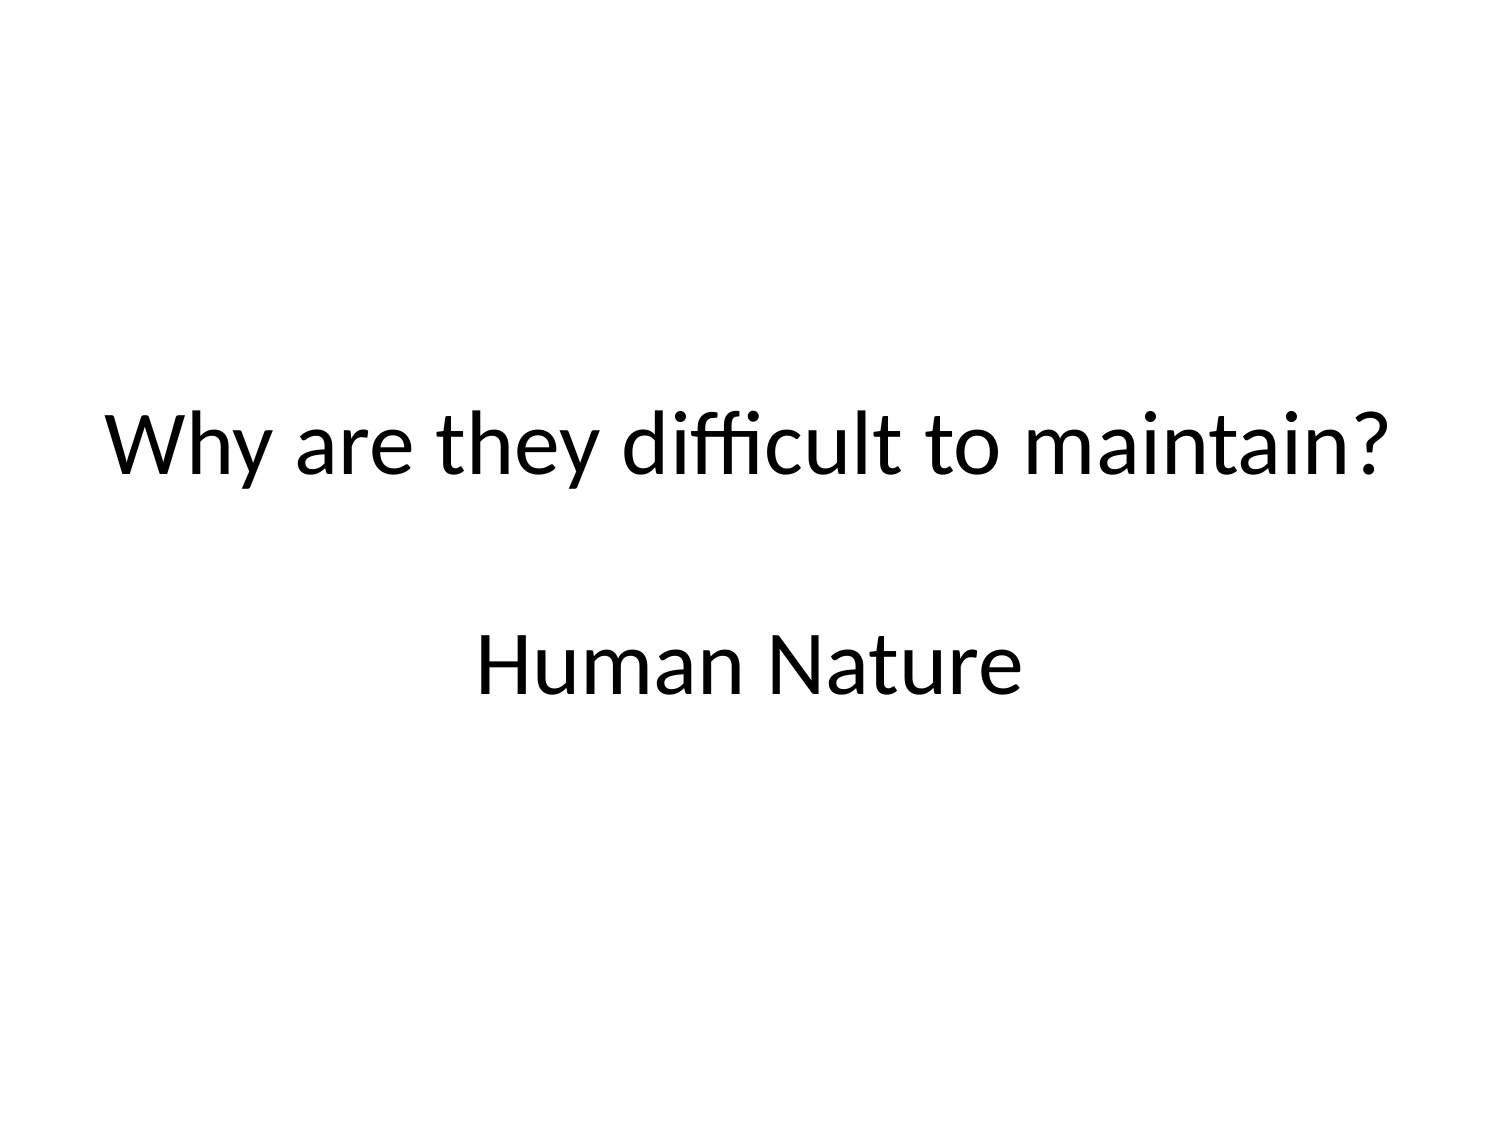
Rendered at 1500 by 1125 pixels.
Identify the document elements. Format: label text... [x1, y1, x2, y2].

title Why are they difficult to maintain? Human Nature [74, 44, 1426, 1051]
